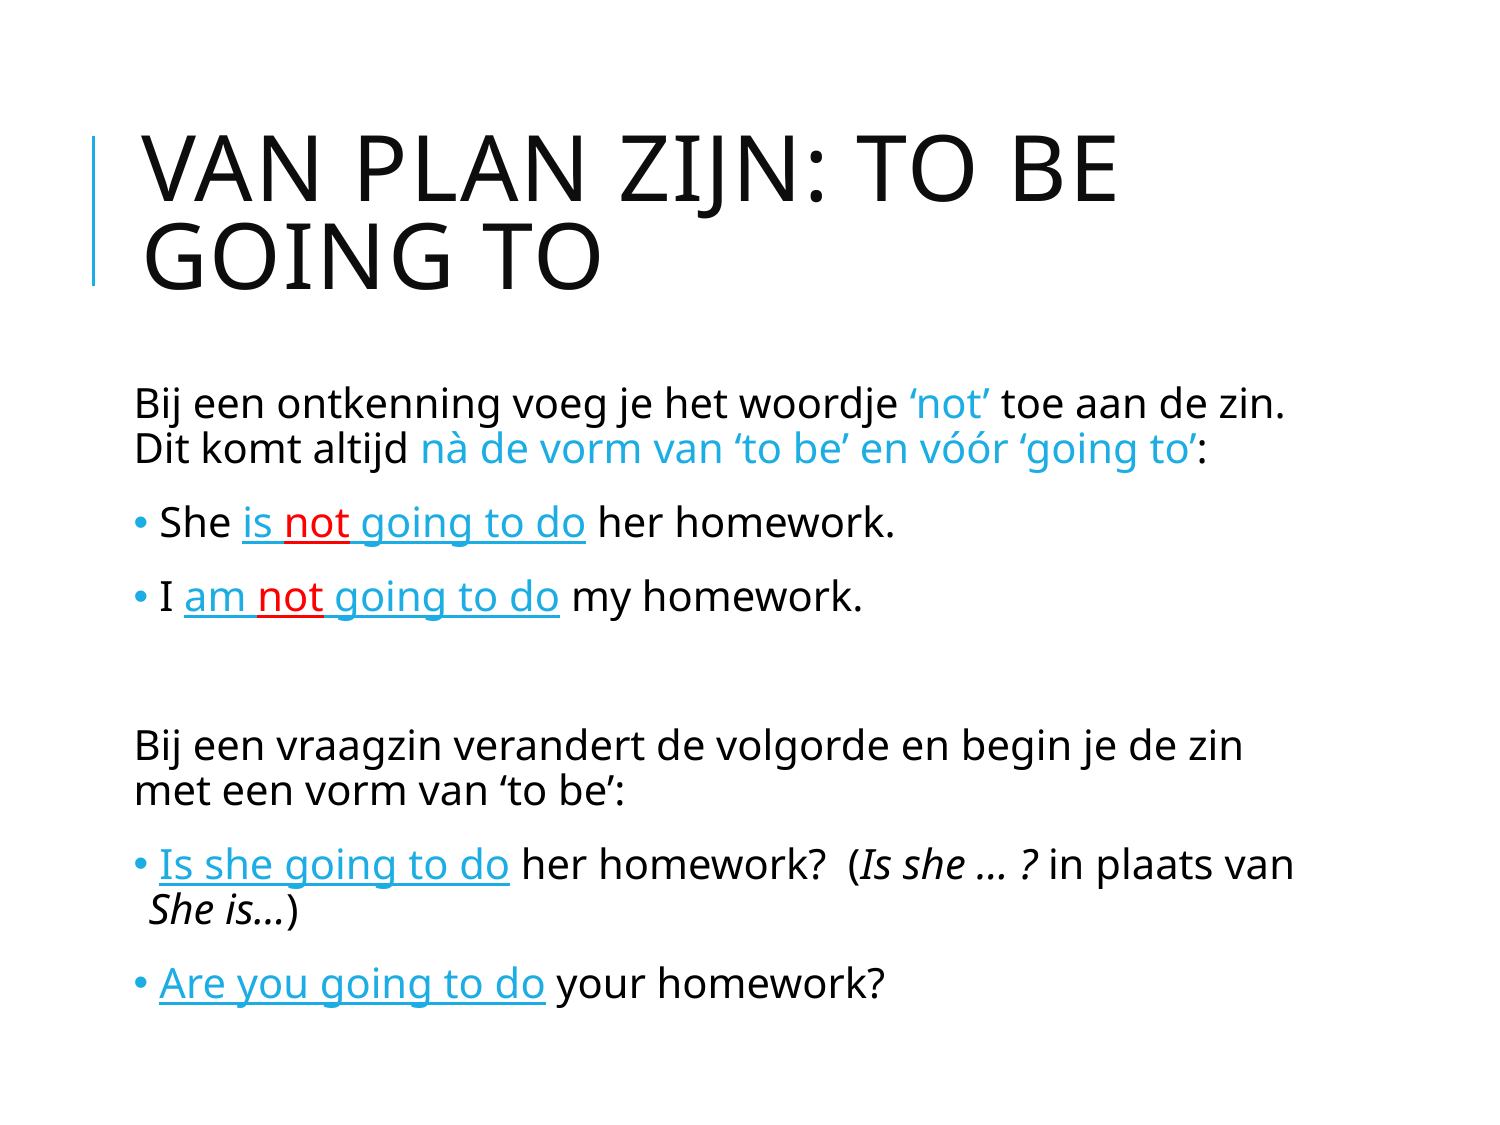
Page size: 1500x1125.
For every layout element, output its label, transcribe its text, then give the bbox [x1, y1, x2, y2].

list Bij een ontkenning voeg je het woordje ‘not’ toe aan de zin. Dit komt altijd nà de vorm van ‘to be’ en vóór ‘going to’: She is not going to do her homework. I am not going to do my homework. Bij een vraagzin verandert de volgorde en begin je de zin met een vorm van ‘to be’: Is she going to do her homework? (Is she … ? in plaats van She is…) Are you going to do your homework? [126, 375, 1322, 1035]
title VAN PLAN ZIJN: TO BE GOING TO [126, 96, 1322, 342]
